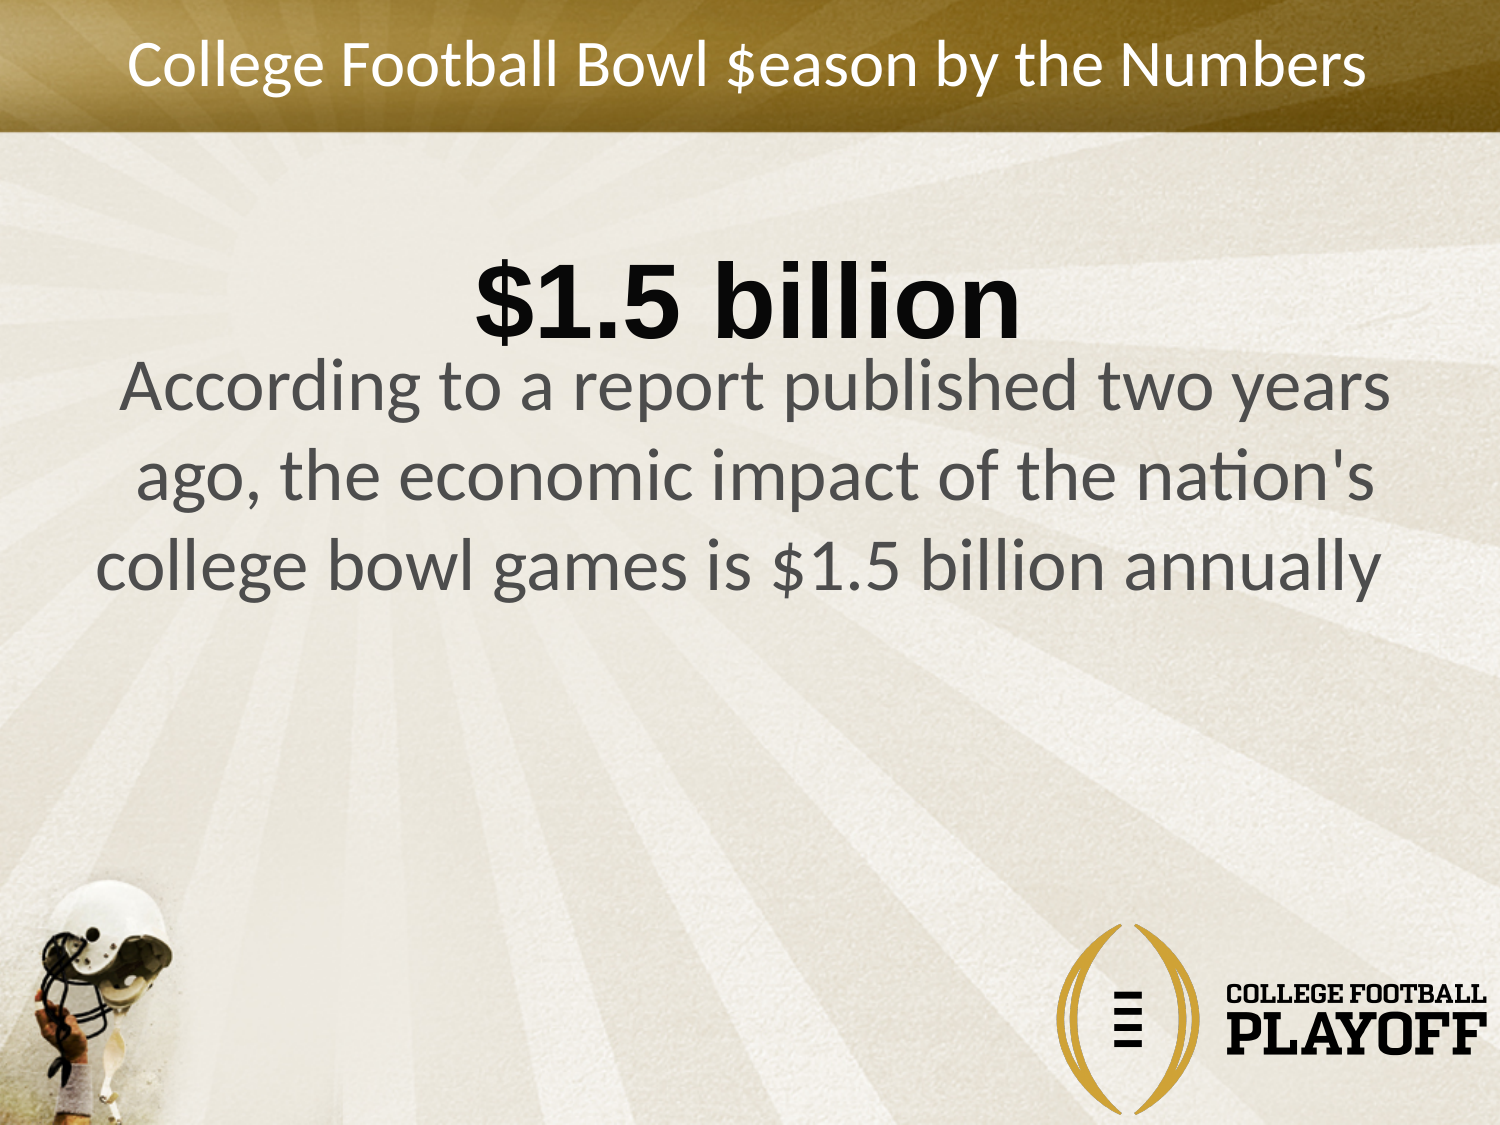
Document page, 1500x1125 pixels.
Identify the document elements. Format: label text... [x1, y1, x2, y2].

text_box $1.5 billion [230, 108, 1270, 367]
text_box According to a report published two years ago, the economic impact of the nation's college bowl games is $1.5 billion annually [51, 327, 1461, 613]
picture [0, 0, 1500, 1125]
text_box College Football Bowl $eason by the Numbers [112, 12, 1400, 108]
